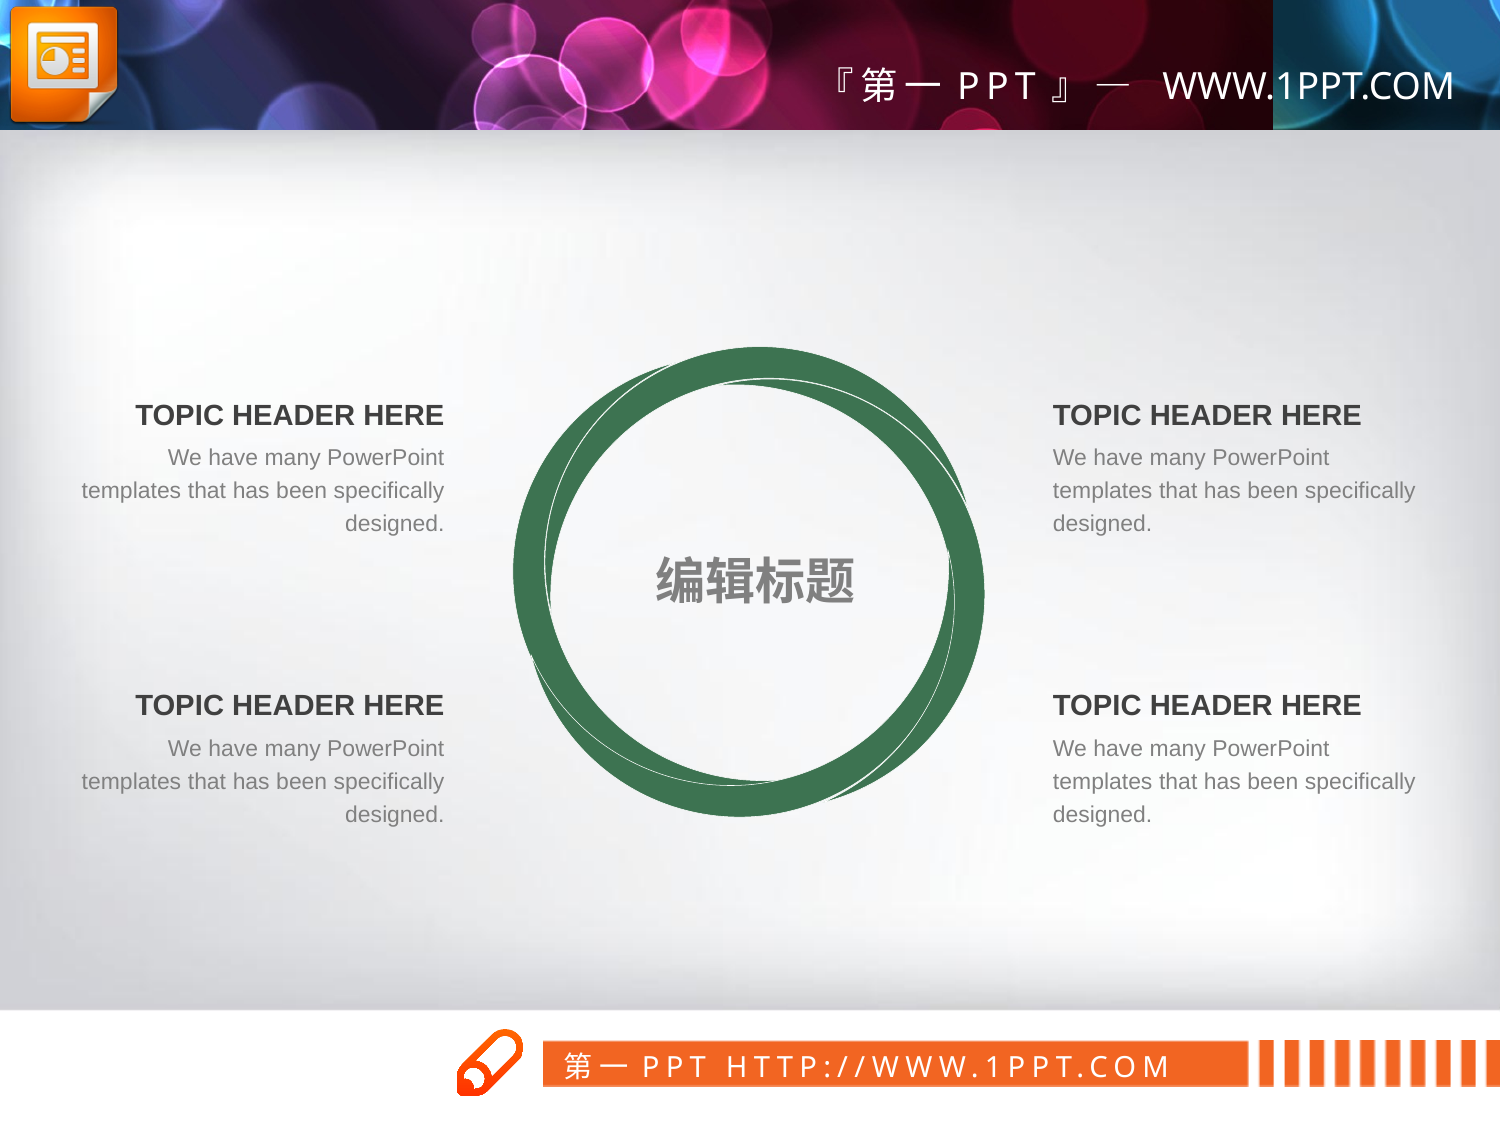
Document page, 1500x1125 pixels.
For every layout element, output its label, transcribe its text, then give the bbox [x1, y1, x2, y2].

picture [543, 1040, 1500, 1087]
picture [0, 0, 1500, 1012]
text_box [545, 346, 969, 615]
text_box [530, 549, 955, 818]
text_box [717, 379, 985, 803]
text_box 编辑标题 [612, 541, 899, 617]
text_box TOPIC HEADER HERE We have many PowerPoint templates that has been specifically designed. [64, 679, 445, 827]
text_box TOPIC HEADER HERE We have many PowerPoint templates that has been specifically designed. [1052, 679, 1433, 827]
text_box TOPIC HEADER HERE We have many PowerPoint templates that has been specifically designed. [1052, 388, 1433, 536]
text_box TOPIC HEADER HERE We have many PowerPoint templates that has been specifically designed. [64, 388, 445, 536]
text_box [512, 362, 774, 785]
